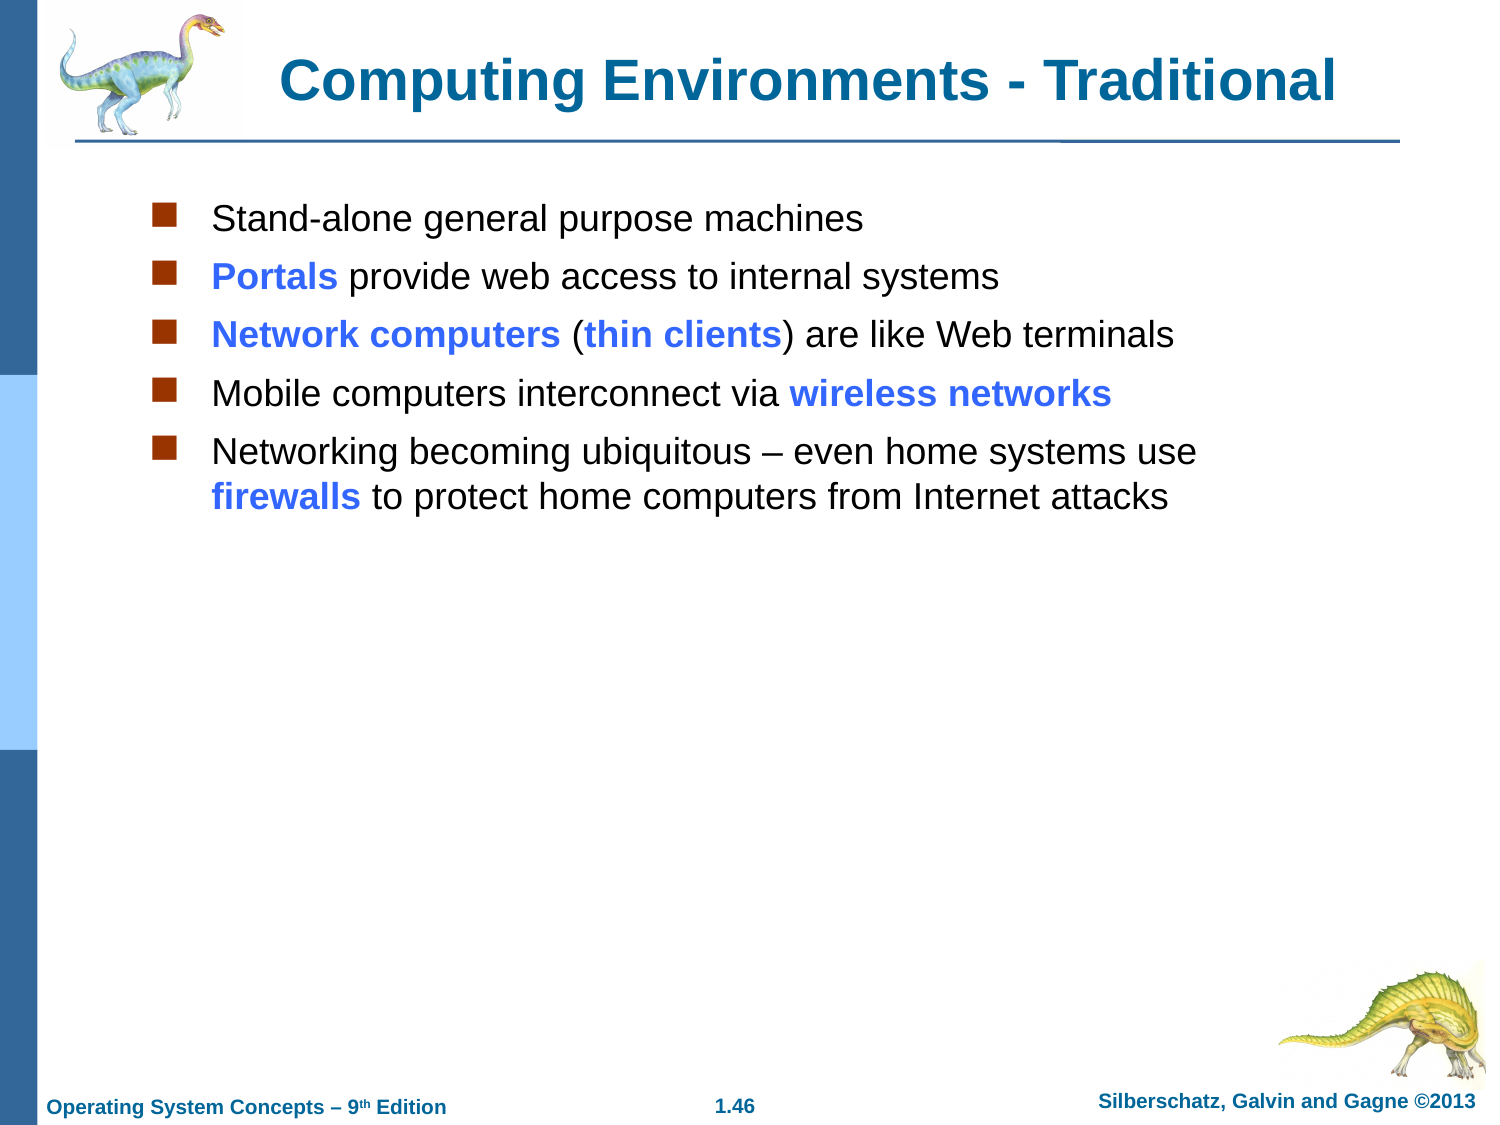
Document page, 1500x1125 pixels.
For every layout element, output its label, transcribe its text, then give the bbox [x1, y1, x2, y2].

list Stand-alone general purpose machines Portals provide web access to internal systems Network computers (thin clients) are like Web terminals Mobile computers interconnect via wireless networks Networking becoming ubiquitous – even home systems use firewalls to protect home computers from Internet attacks [139, 186, 1219, 931]
picture [1275, 959, 1486, 1090]
picture [46, 0, 243, 149]
title Computing Environments - Traditional [134, 24, 1485, 120]
